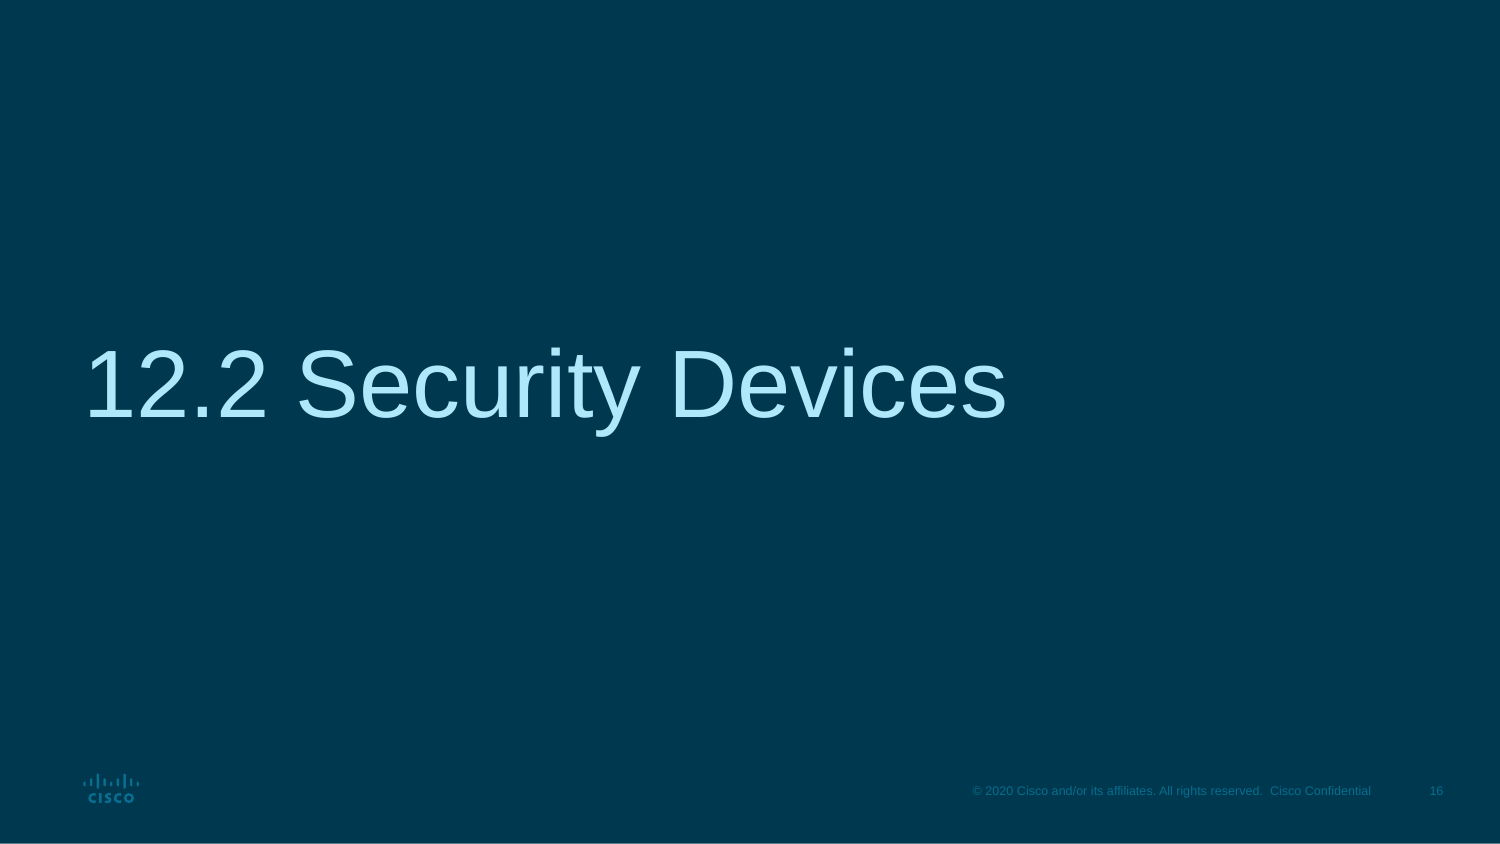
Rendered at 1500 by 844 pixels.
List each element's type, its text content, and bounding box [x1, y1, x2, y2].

title 12.2 Security Devices [68, 150, 1315, 446]
